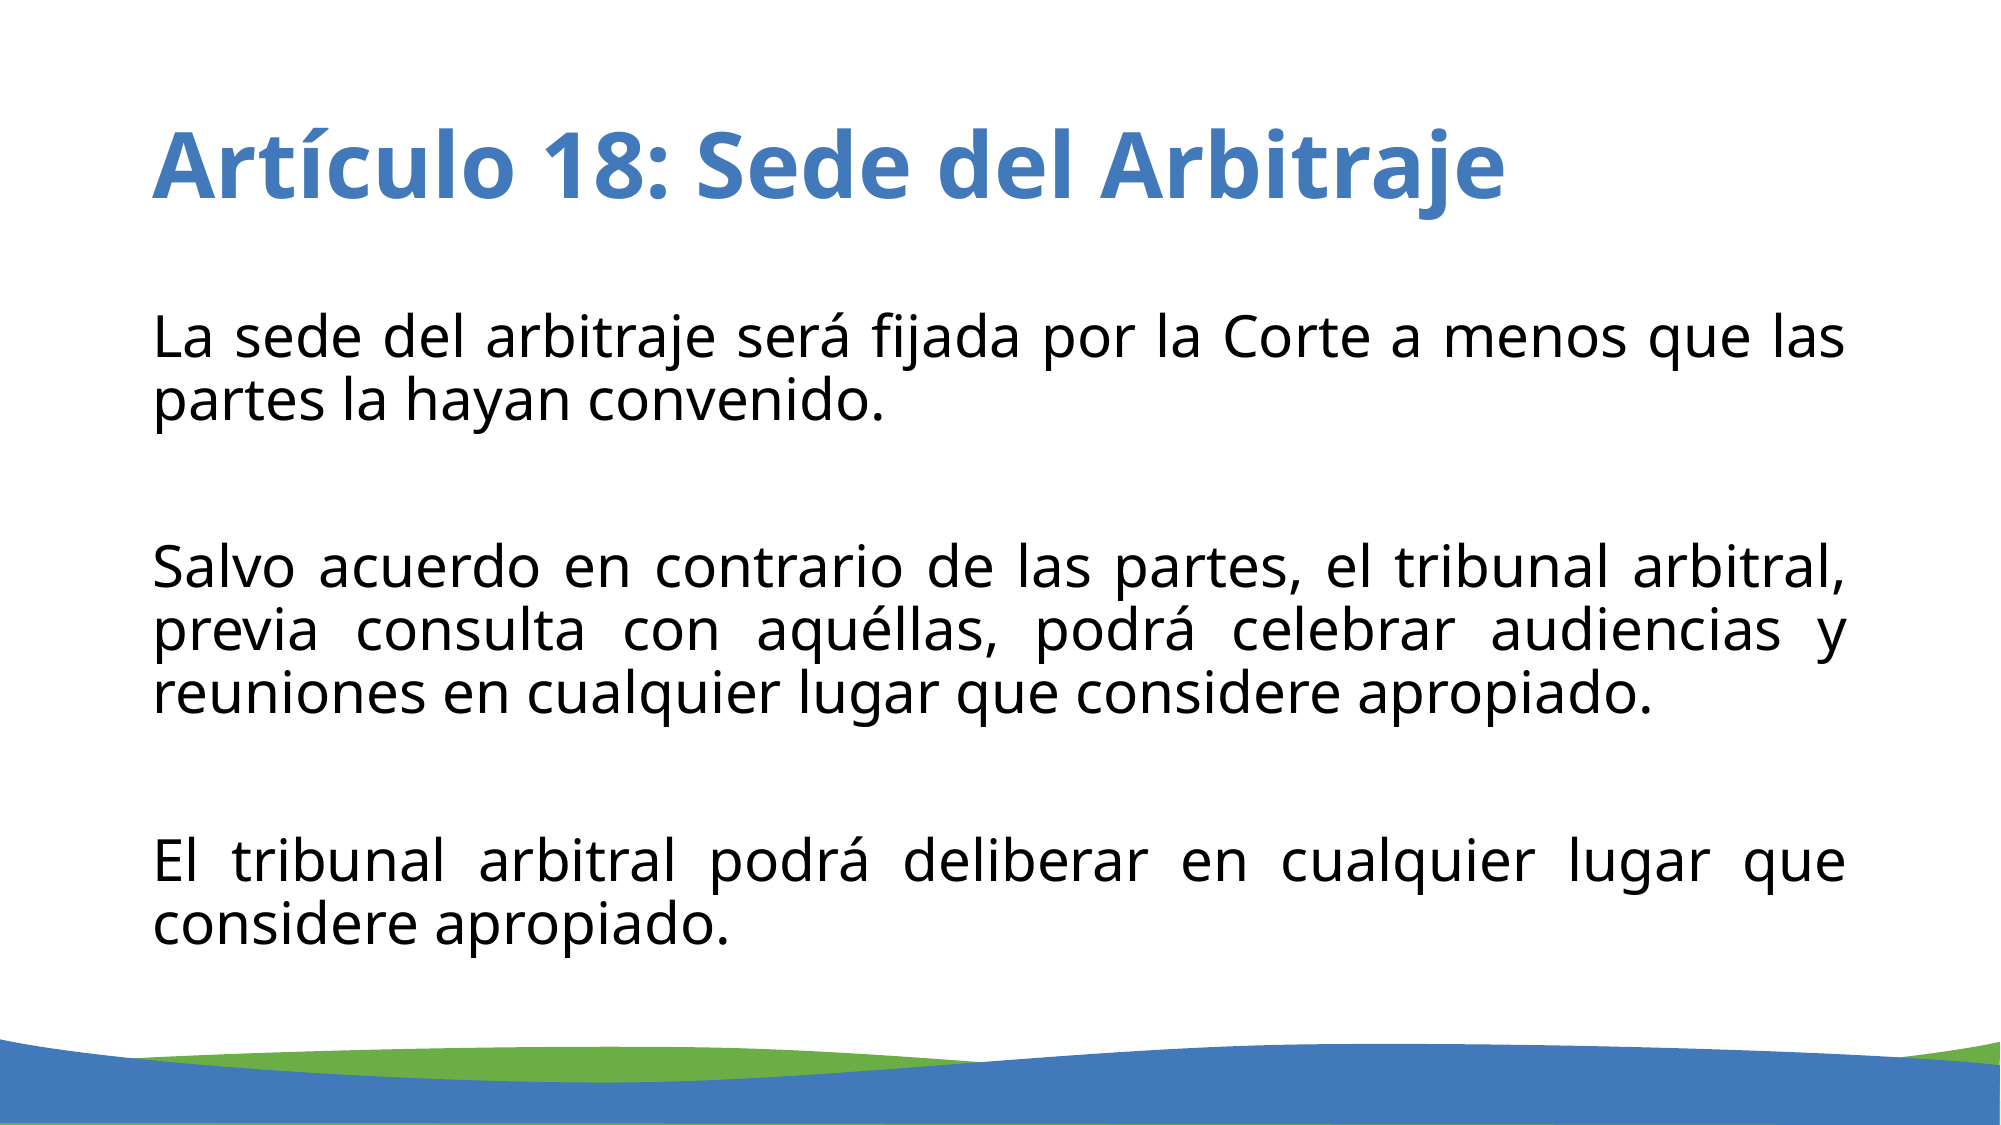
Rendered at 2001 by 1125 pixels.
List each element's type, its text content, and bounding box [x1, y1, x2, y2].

title Artículo 18: Sede del Arbitraje [137, 59, 1863, 278]
list La sede del arbitraje será fijada por la Corte a menos que las partes la hayan convenido. Salvo acuerdo en contrario de las partes, el tribunal arbitral, previa consulta con aquéllas, podrá celebrar audiencias y reuniones en cualquier lugar que considere apropiado. El tribunal arbitral podrá deliberar en cualquier lugar que considere apropiado. [137, 299, 1863, 1014]
